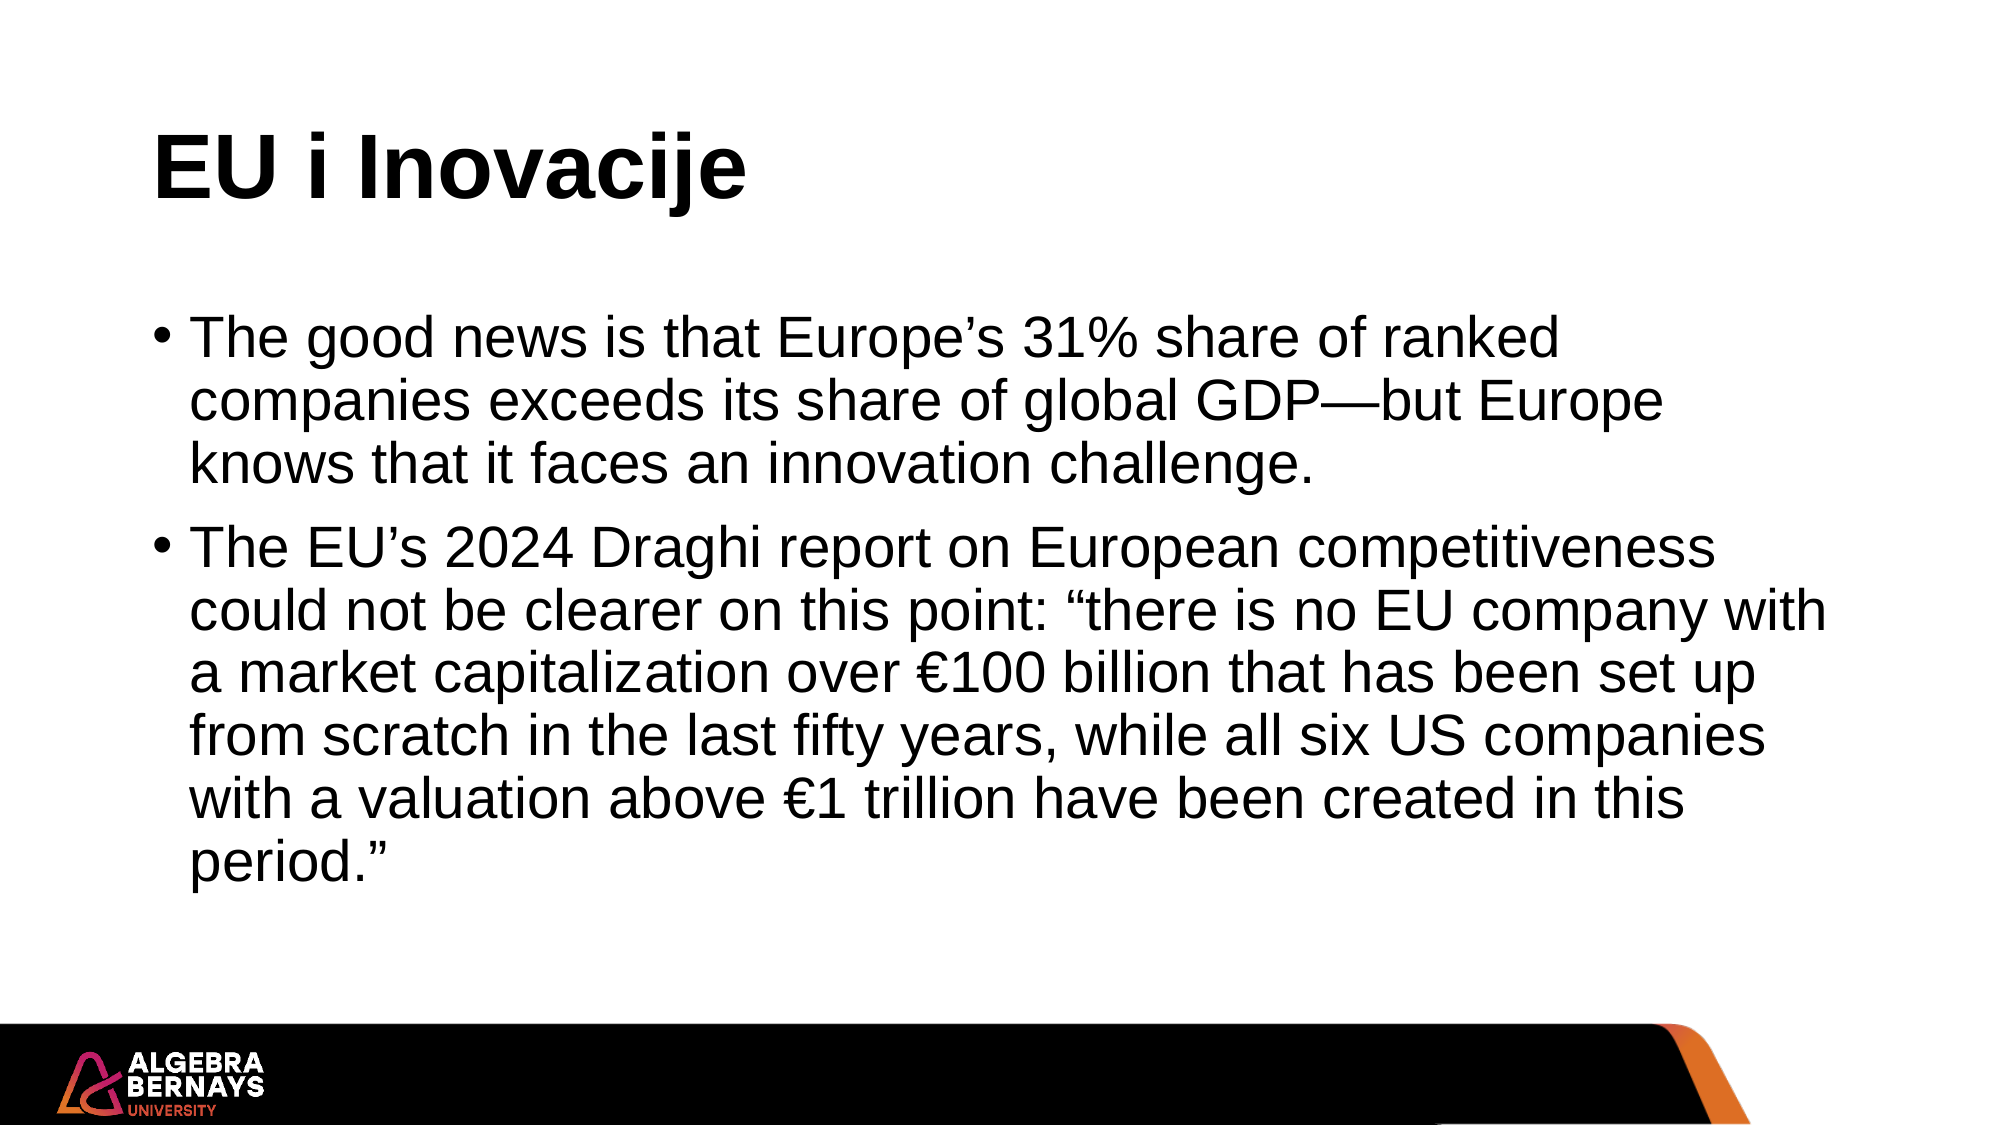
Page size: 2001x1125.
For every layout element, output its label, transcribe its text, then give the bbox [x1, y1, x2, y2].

list The good news is that Europe’s 31% share of ranked companies exceeds its share of global GDP—but Europe knows that it faces an innovation challenge. The EU’s 2024 Draghi report on European competitiveness could not be clearer on this point: “there is no EU company with a market capitalization over €100 billion that has been set up from scratch in the last fifty years, while all six US companies with a valuation above €1 trillion have been created in this period.” [137, 299, 1863, 1014]
picture [0, 1023, 1958, 1125]
title EU i Inovacije [137, 59, 1863, 278]
